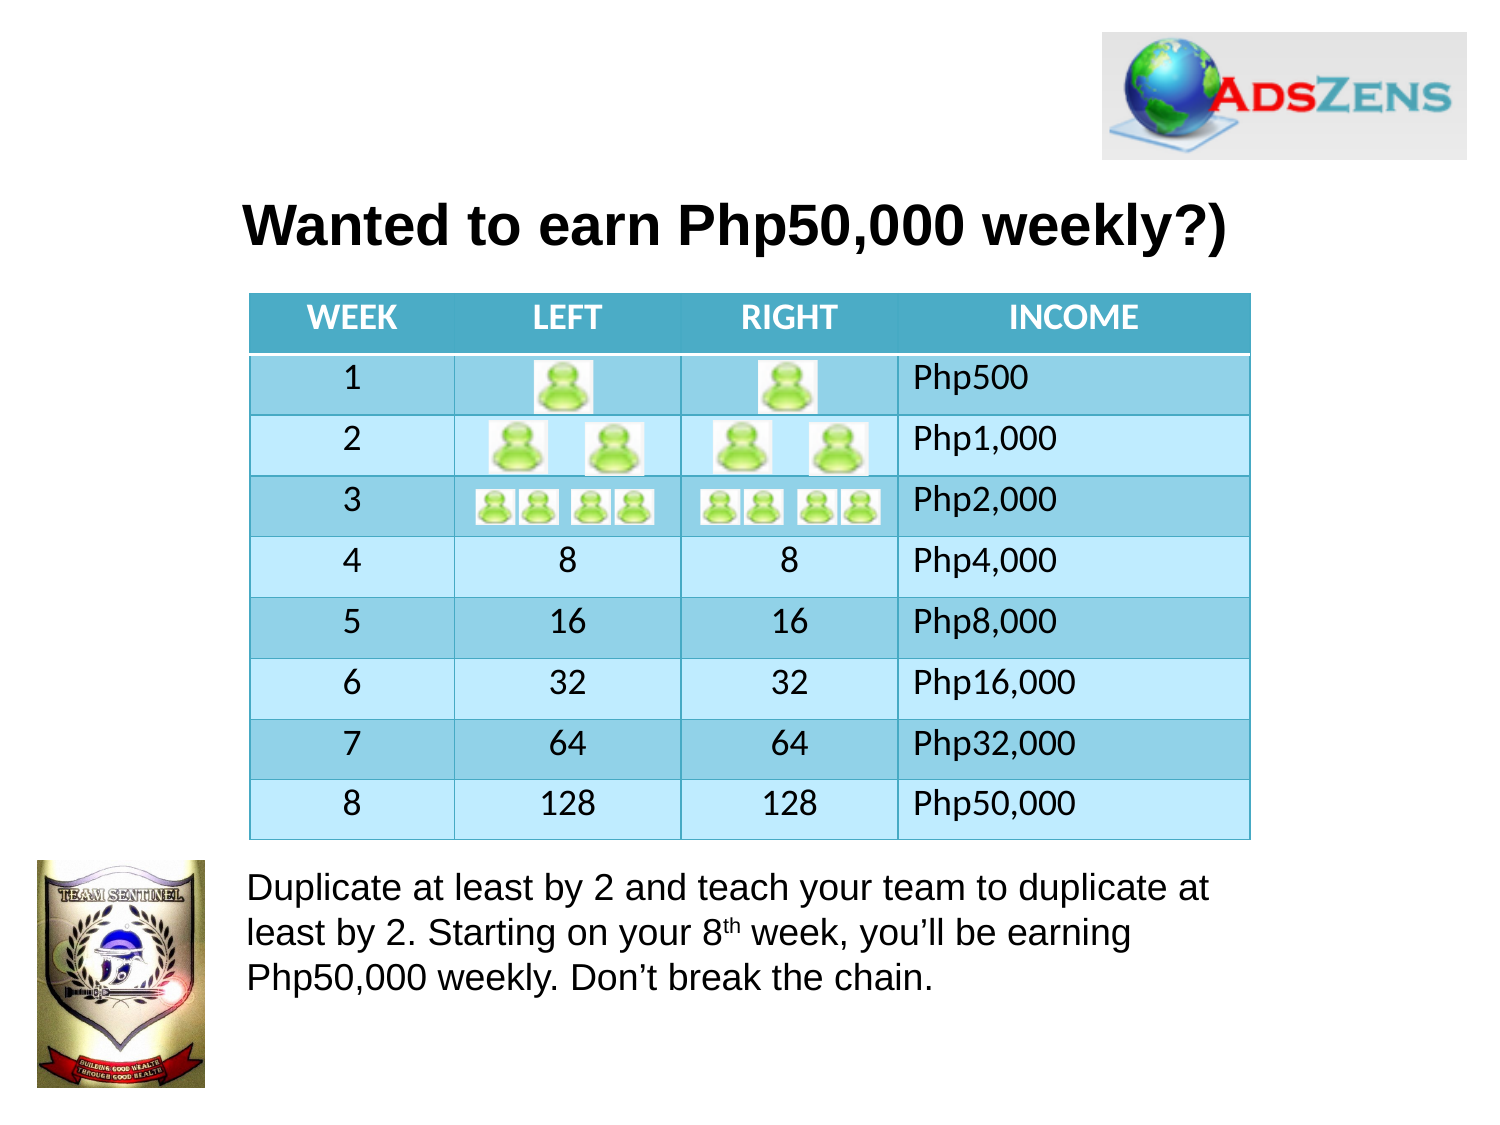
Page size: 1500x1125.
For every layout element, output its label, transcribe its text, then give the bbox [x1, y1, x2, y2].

text_box Wanted to earn Php50,000 weekly?) [227, 180, 1500, 265]
table_cell [887, 416, 897, 475]
table_cell 64 [455, 720, 680, 779]
table_header RIGHT [682, 294, 897, 353]
table_cell 1 [251, 356, 454, 414]
picture [1101, 32, 1467, 160]
picture [37, 860, 205, 1089]
table_cell [682, 477, 897, 536]
table_cell Php16,000 [899, 659, 1249, 719]
table_cell 16 [455, 598, 680, 658]
table_cell [455, 477, 680, 536]
table_cell 32 [455, 659, 680, 719]
table_cell Php500 [899, 356, 1249, 414]
table_cell Php2,000 [899, 477, 1249, 536]
table_cell [455, 416, 470, 475]
table_cell Php50,000 [899, 780, 1249, 839]
table_cell 32 [682, 659, 897, 719]
table_cell 3 [251, 477, 454, 536]
table_header INCOME [899, 294, 1249, 353]
table_cell 6 [251, 659, 454, 719]
table_cell [682, 356, 897, 414]
table_cell 128 [455, 780, 680, 839]
text_box Duplicate at least by 2 and teach your team to duplicate at least by 2. Starting on your 8th week, you’ll be earning Php50,000 weekly. Don’t break the chain. [231, 855, 1250, 1006]
table_cell Php1,000 [899, 416, 1249, 475]
table_cell 128 [682, 780, 897, 839]
table_header WEEK [251, 294, 454, 353]
table_cell 16 [682, 598, 897, 658]
table_cell 5 [251, 598, 454, 658]
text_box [475, 360, 881, 525]
table_cell 8 [251, 780, 454, 839]
table_cell 64 [682, 720, 897, 779]
table_cell 7 [251, 720, 454, 779]
table_cell 4 [251, 537, 454, 597]
table_cell [455, 356, 680, 414]
table_cell Php8,000 [899, 598, 1249, 658]
table_cell 8 [682, 537, 897, 597]
table_cell 2 [251, 416, 454, 475]
table_cell 8 [455, 537, 680, 597]
table_header LEFT [455, 294, 680, 353]
table_cell Php4,000 [899, 537, 1249, 597]
table_cell Php32,000 [899, 720, 1249, 779]
